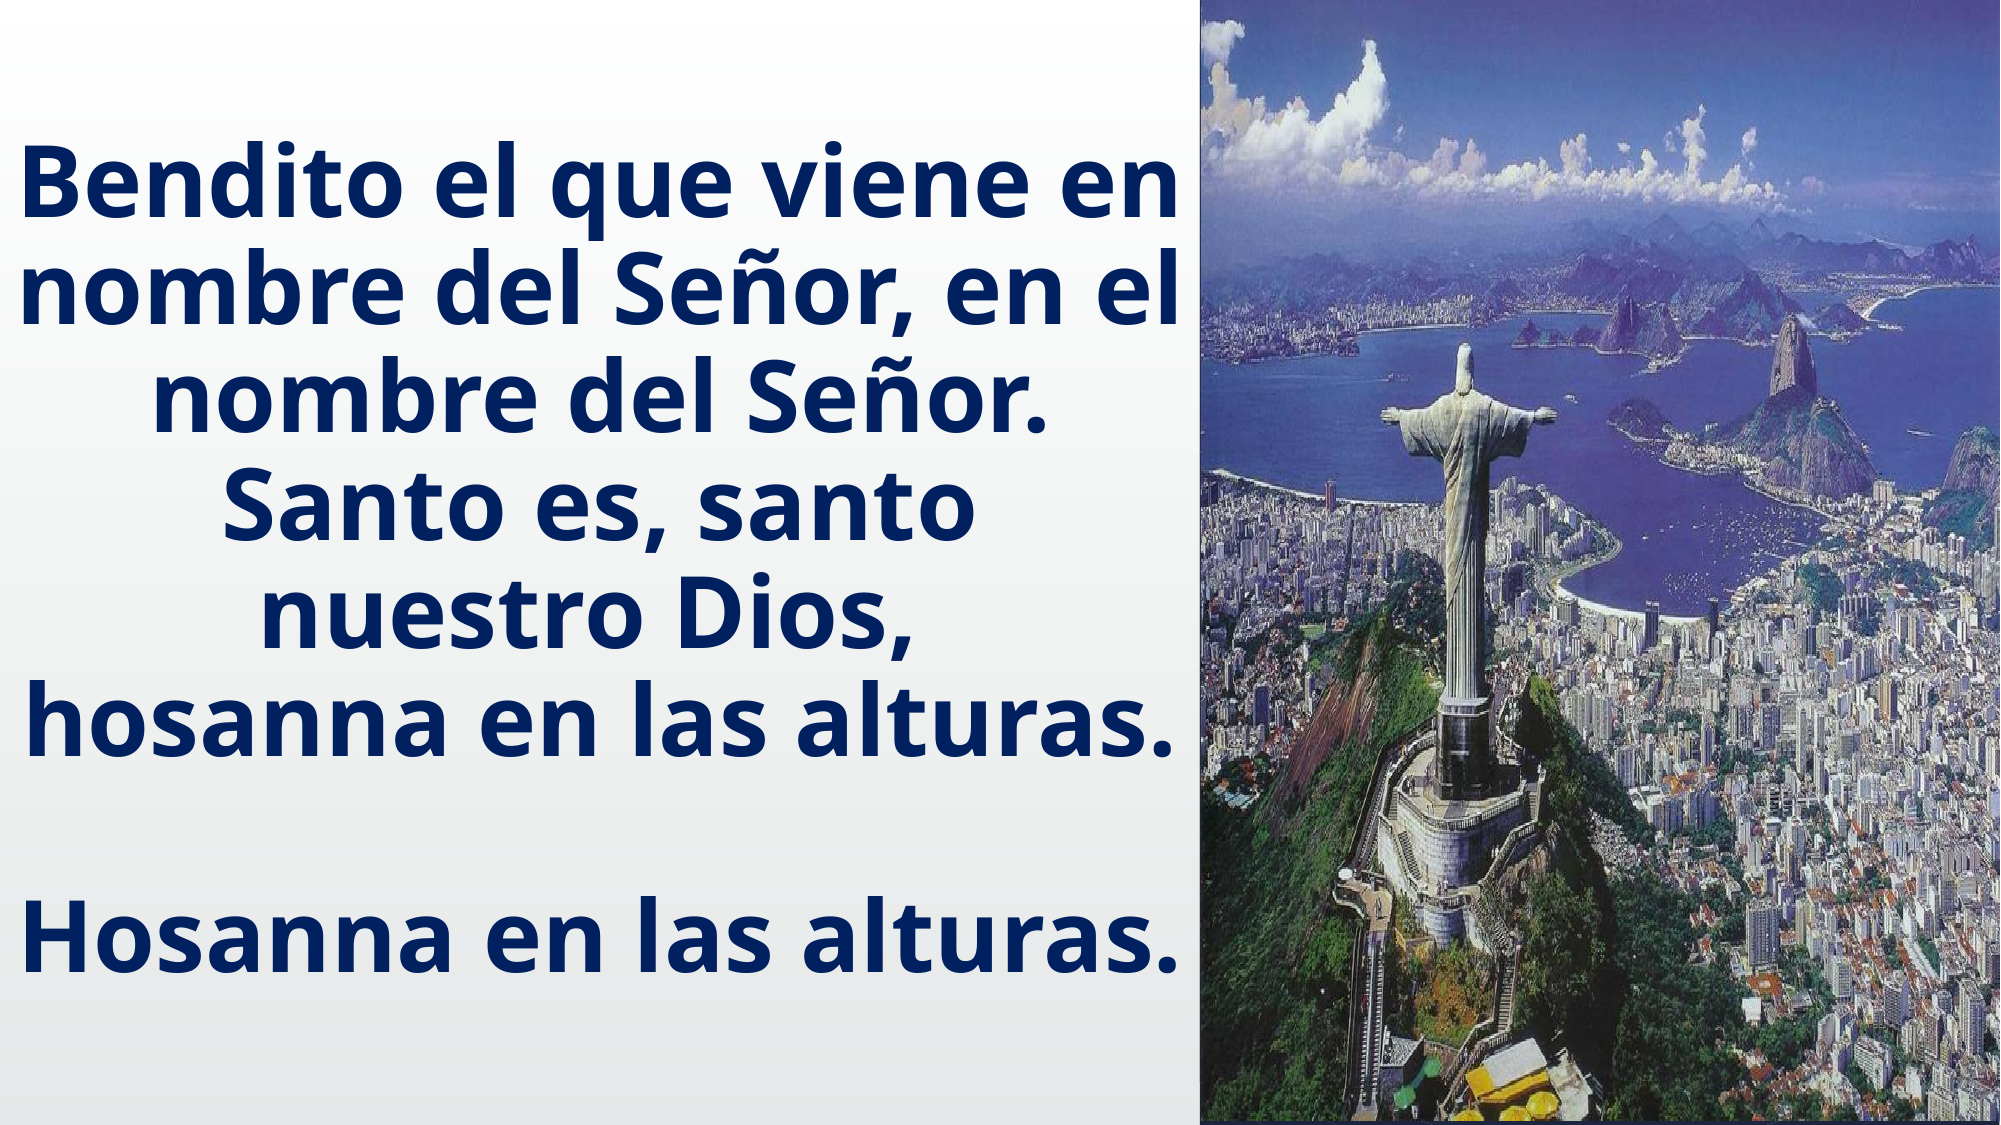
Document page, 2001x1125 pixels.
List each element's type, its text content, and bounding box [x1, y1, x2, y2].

picture [1200, 0, 2000, 1125]
title Bendito el que viene en nombre del Señor, en el nombre del Señor. Santo es, santo nuestro Dios, hosanna en las alturas. Hosanna en las alturas. [0, 0, 1200, 1125]
